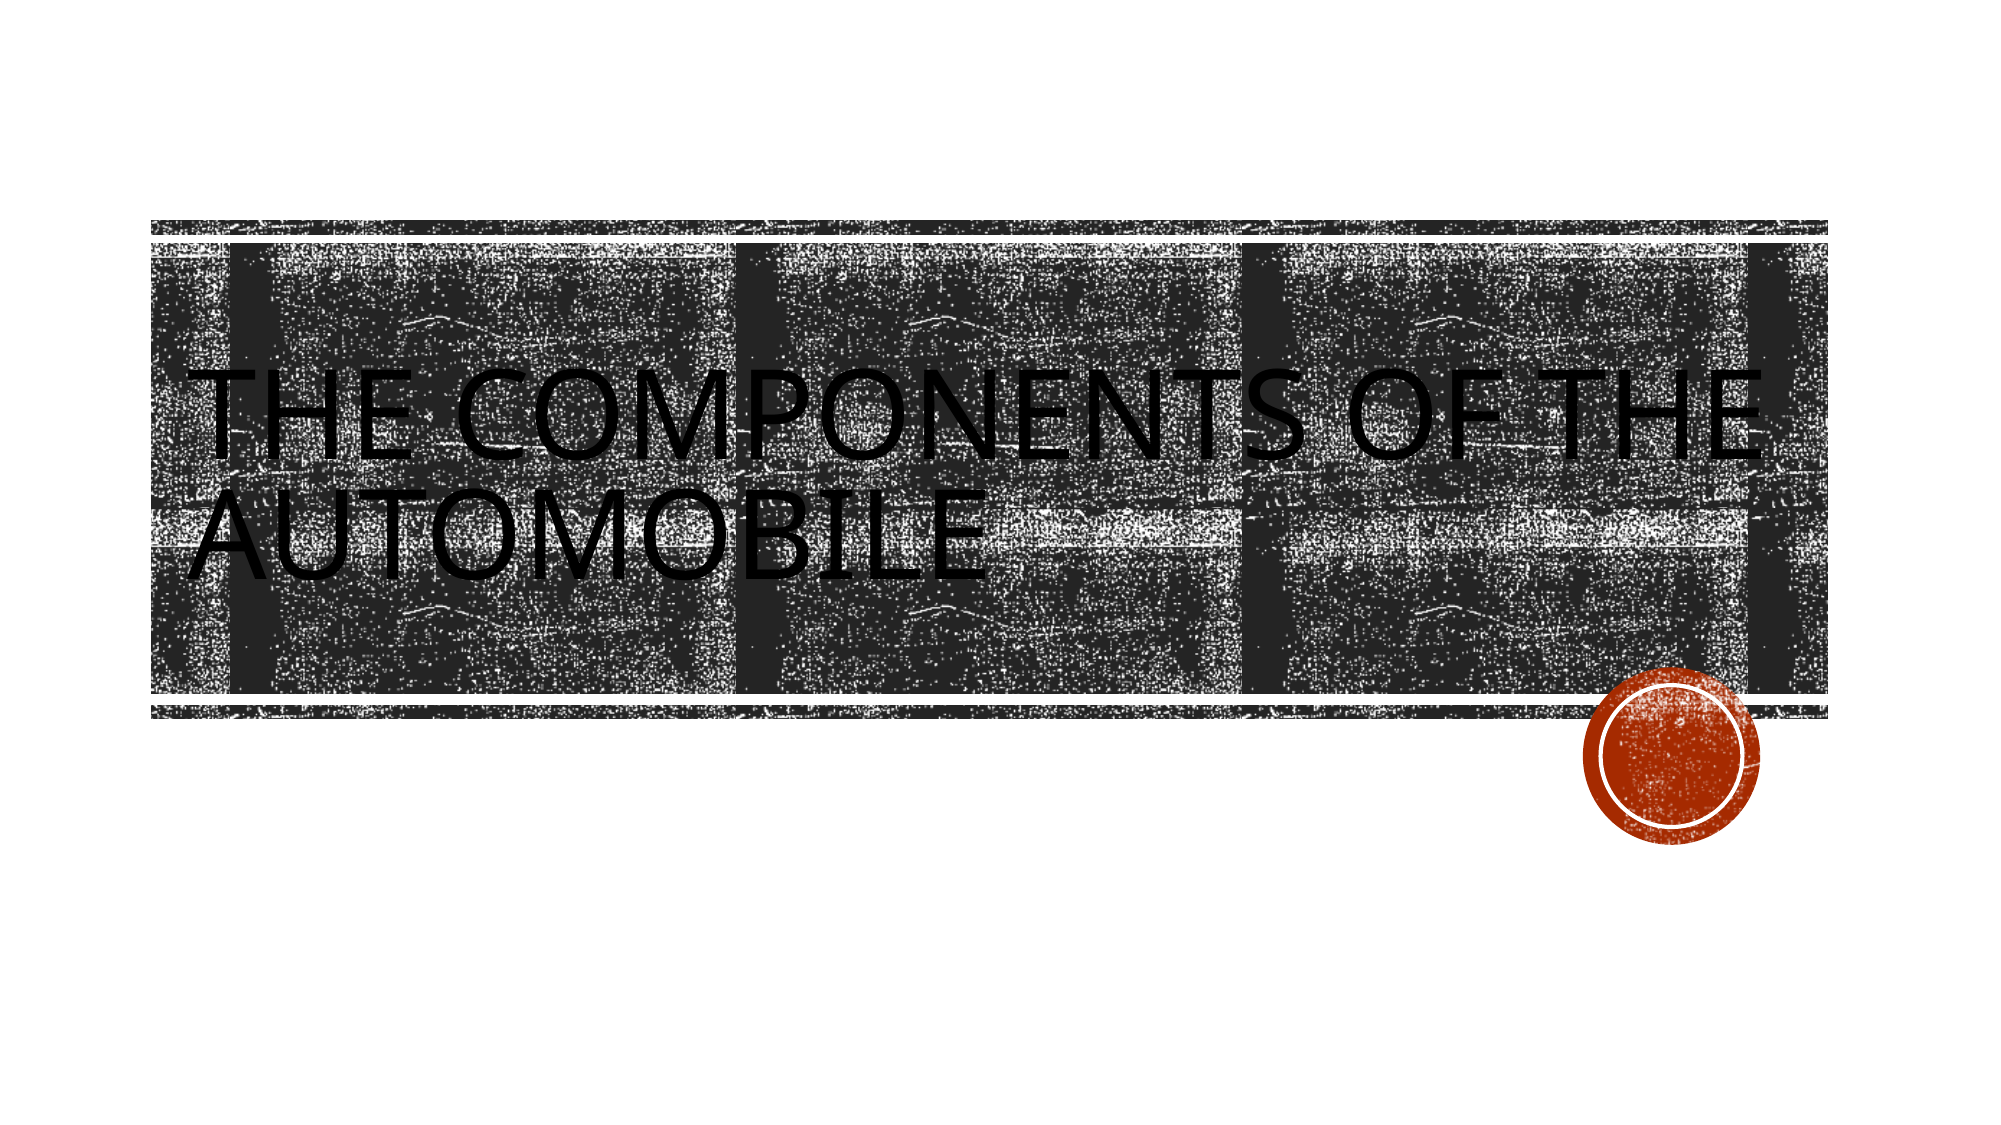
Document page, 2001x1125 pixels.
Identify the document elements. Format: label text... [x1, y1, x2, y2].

title The components of the automobile [172, 234, 1808, 733]
